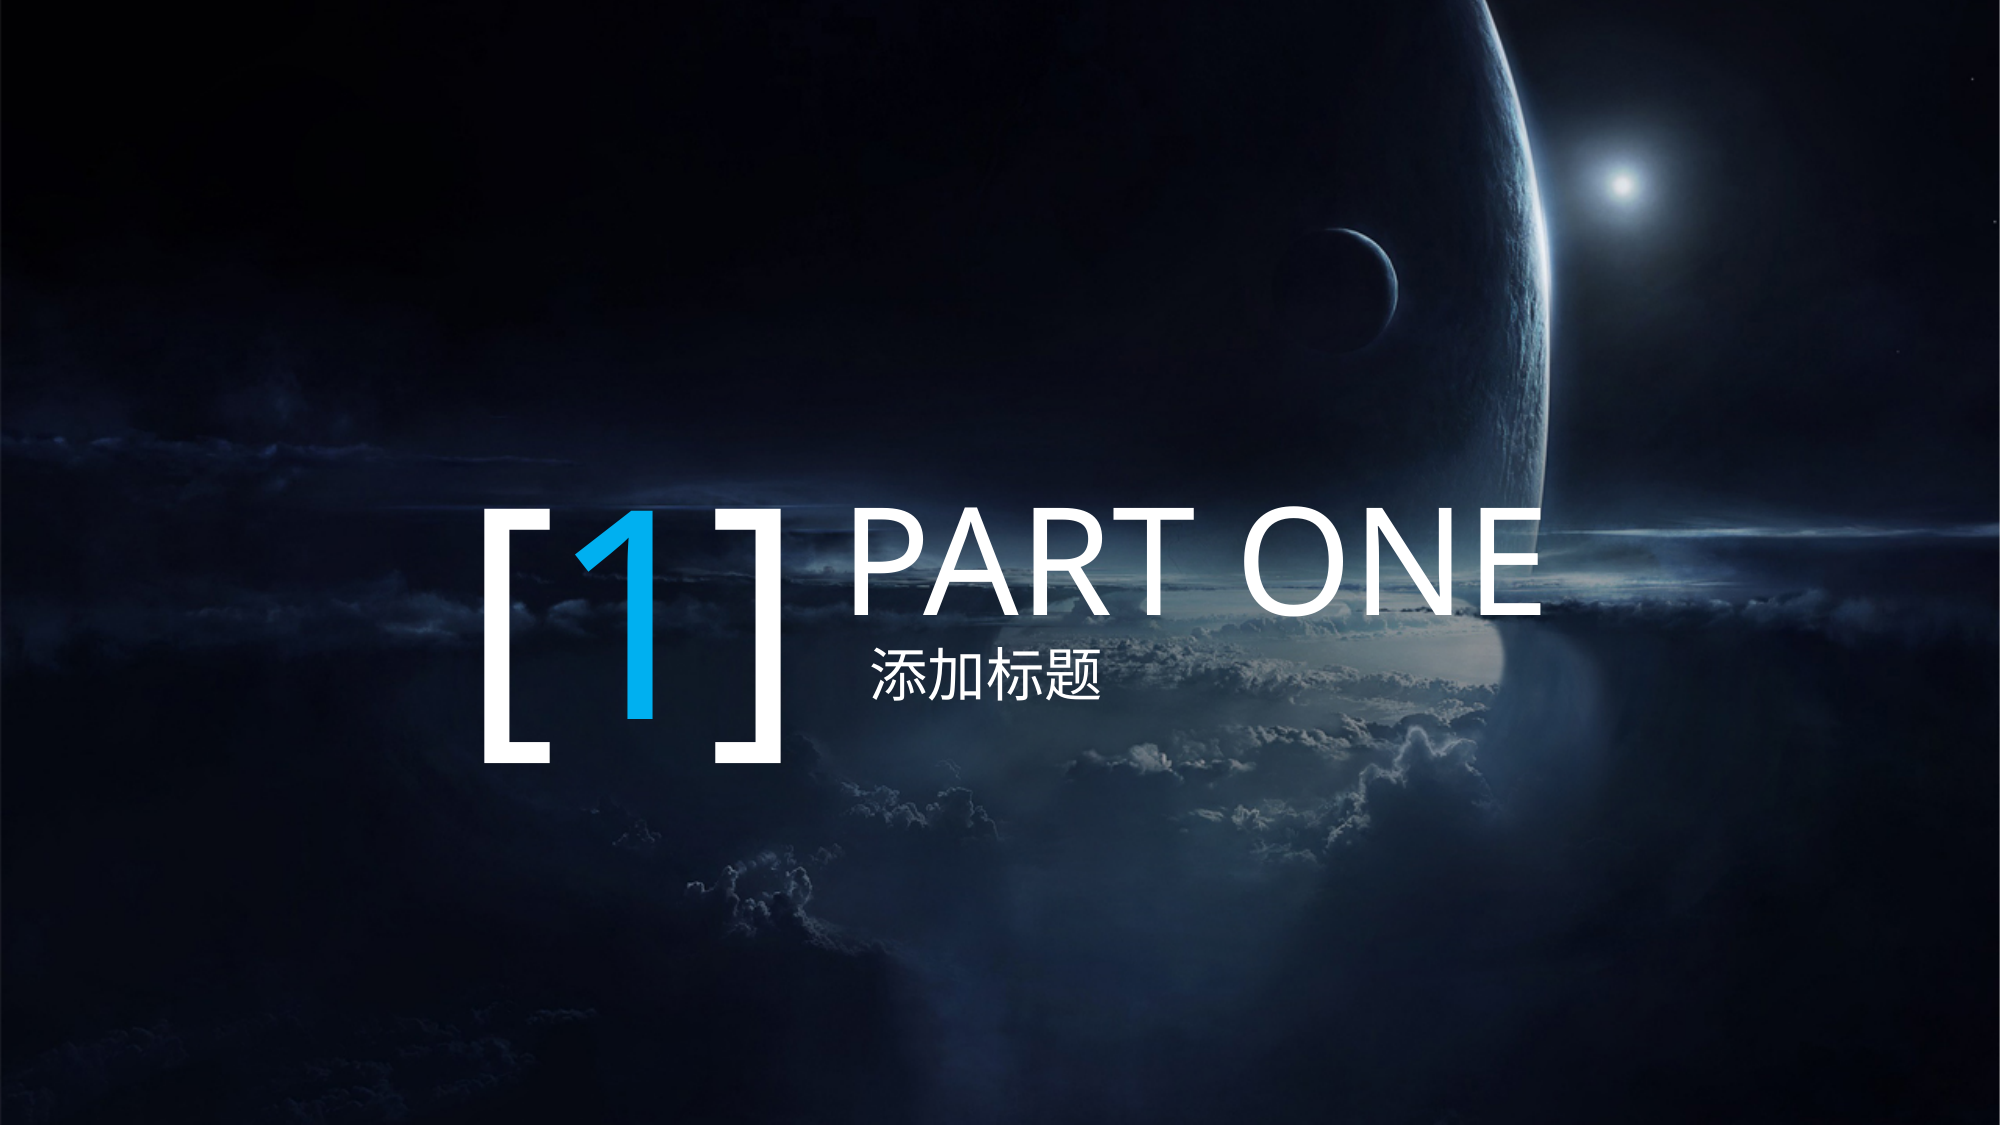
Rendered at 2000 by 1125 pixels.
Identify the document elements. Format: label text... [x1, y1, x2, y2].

picture [0, 0, 2000, 1125]
text_box [ ] [446, 418, 820, 783]
text_box 添加标题 [854, 630, 1118, 715]
text_box 1 [534, 420, 732, 785]
text_box PART ONE [825, 457, 1565, 653]
